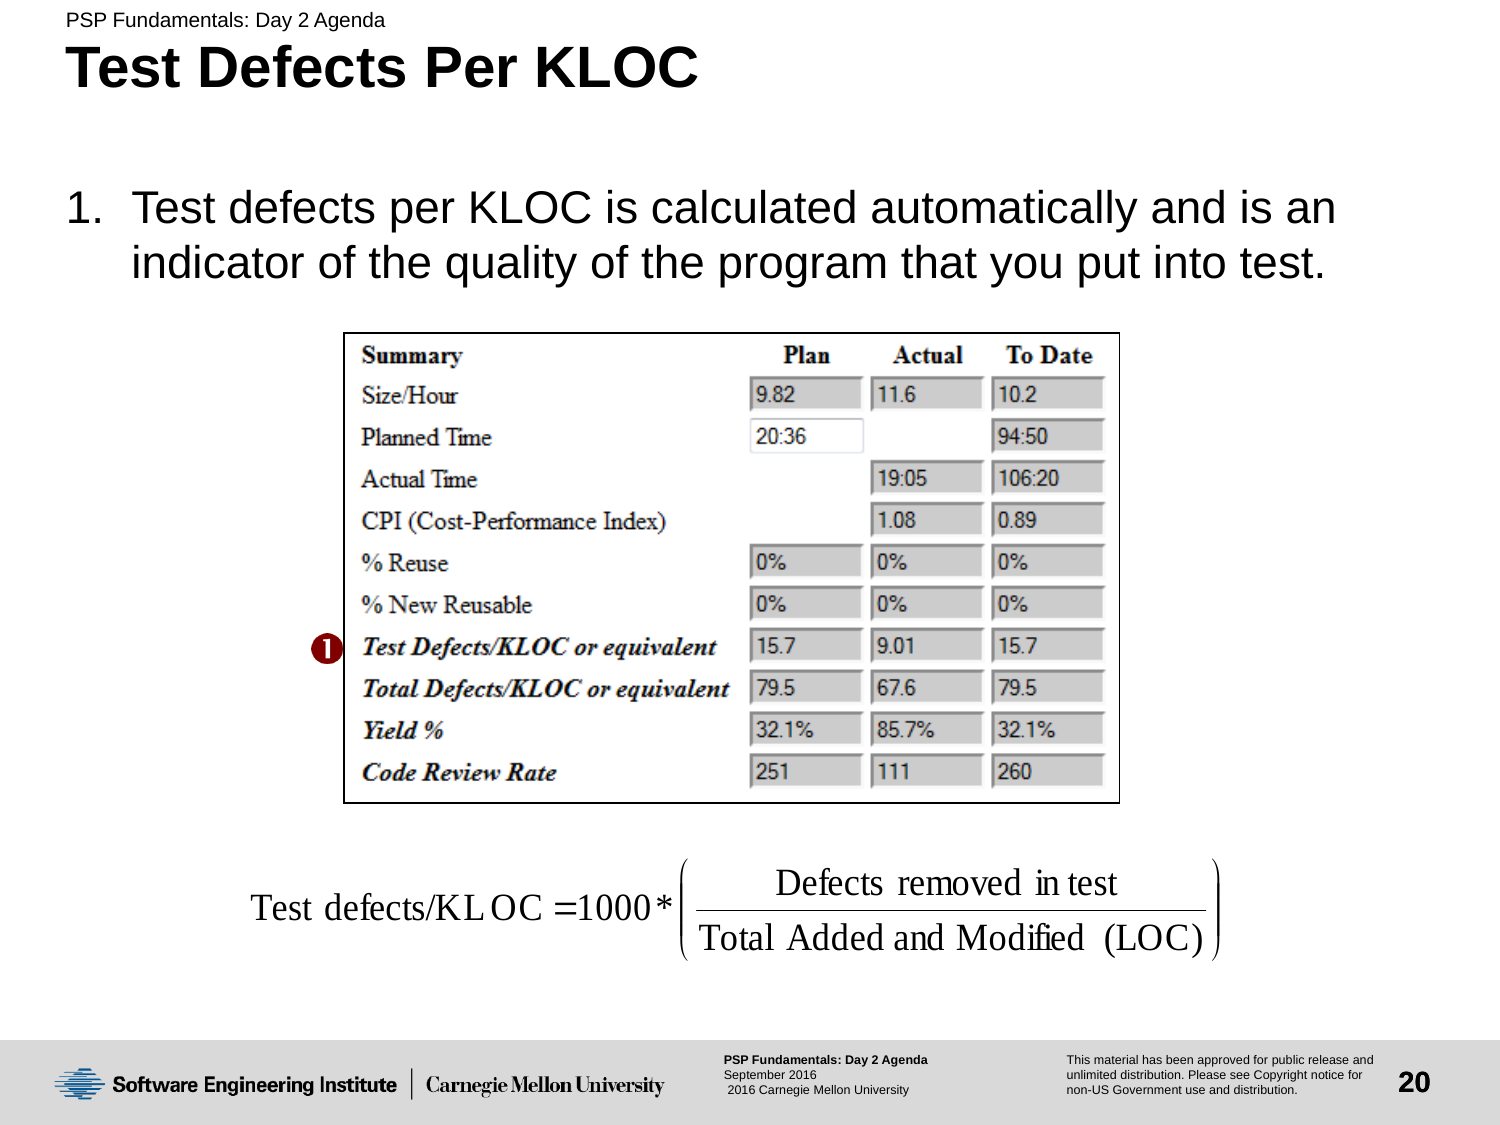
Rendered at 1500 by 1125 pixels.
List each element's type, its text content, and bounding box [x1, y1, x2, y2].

title Test Defects Per KLOC [65, 37, 1430, 148]
picture [46, 1061, 673, 1104]
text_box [245, 852, 1228, 966]
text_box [311, 333, 1119, 803]
list Test defects per KLOC is calculated automatically and is an indicator of the quality of the program that you put into test. [65, 177, 1431, 1000]
